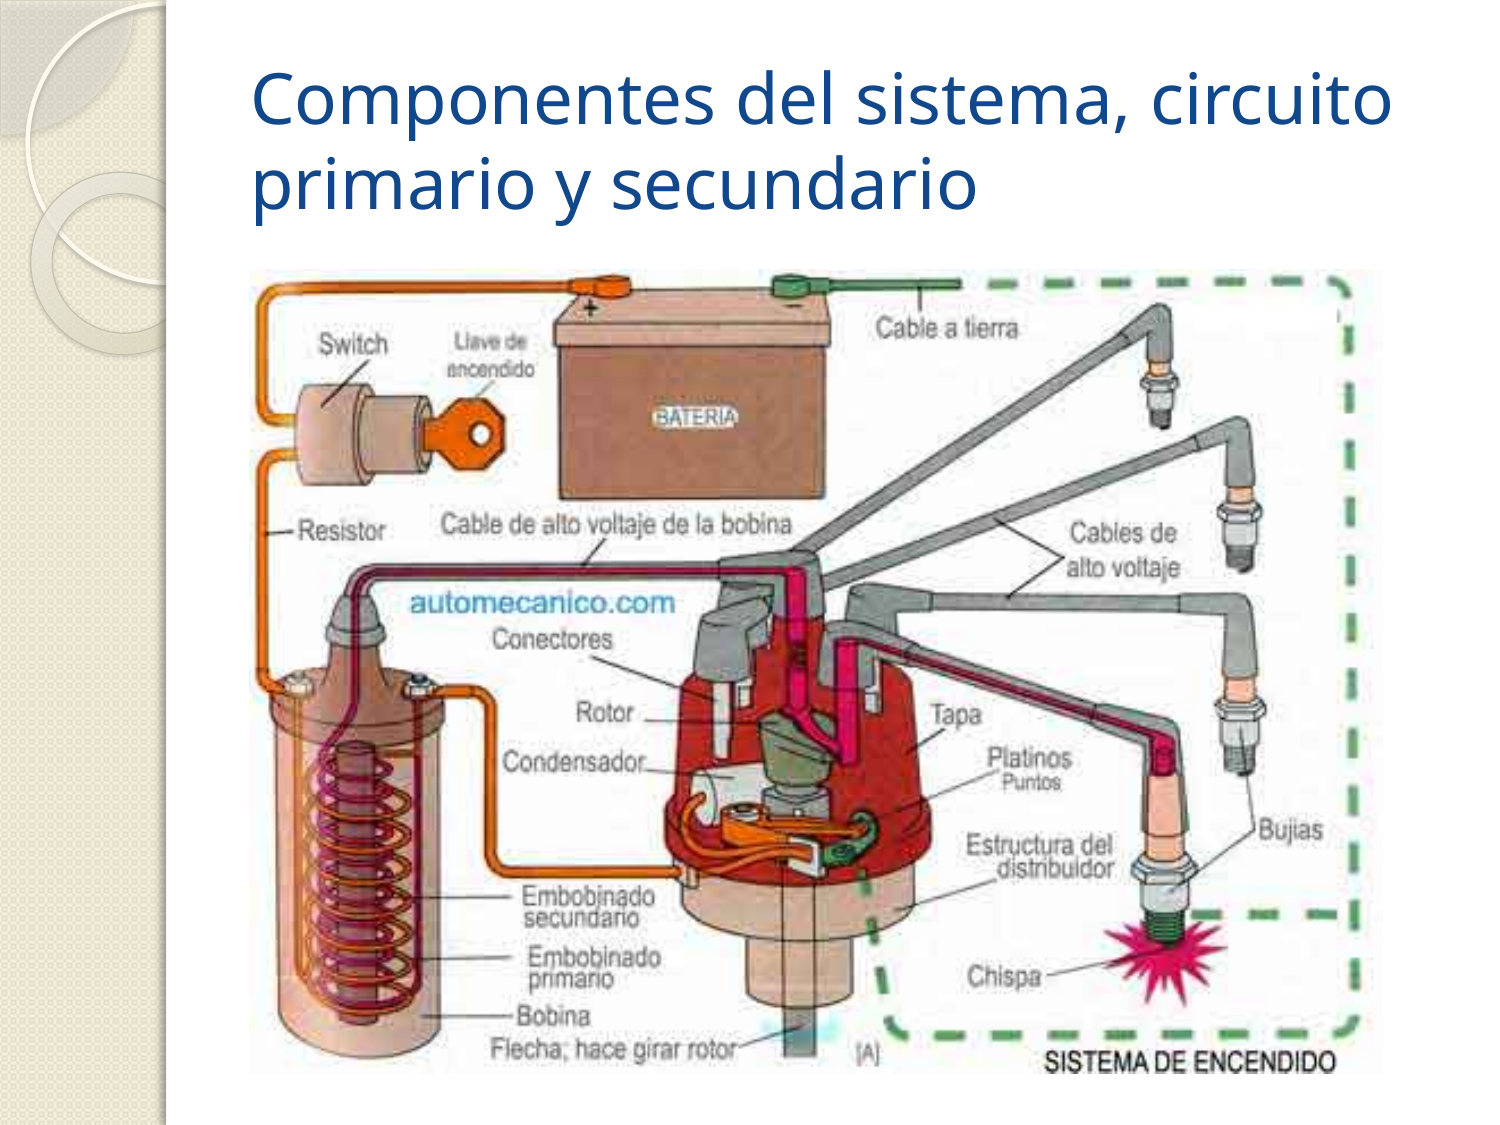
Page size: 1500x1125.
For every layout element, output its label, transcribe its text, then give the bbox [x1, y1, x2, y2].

picture [249, 269, 1383, 1075]
title Componentes del sistema, circuito primario y secundario [235, 45, 1466, 233]
